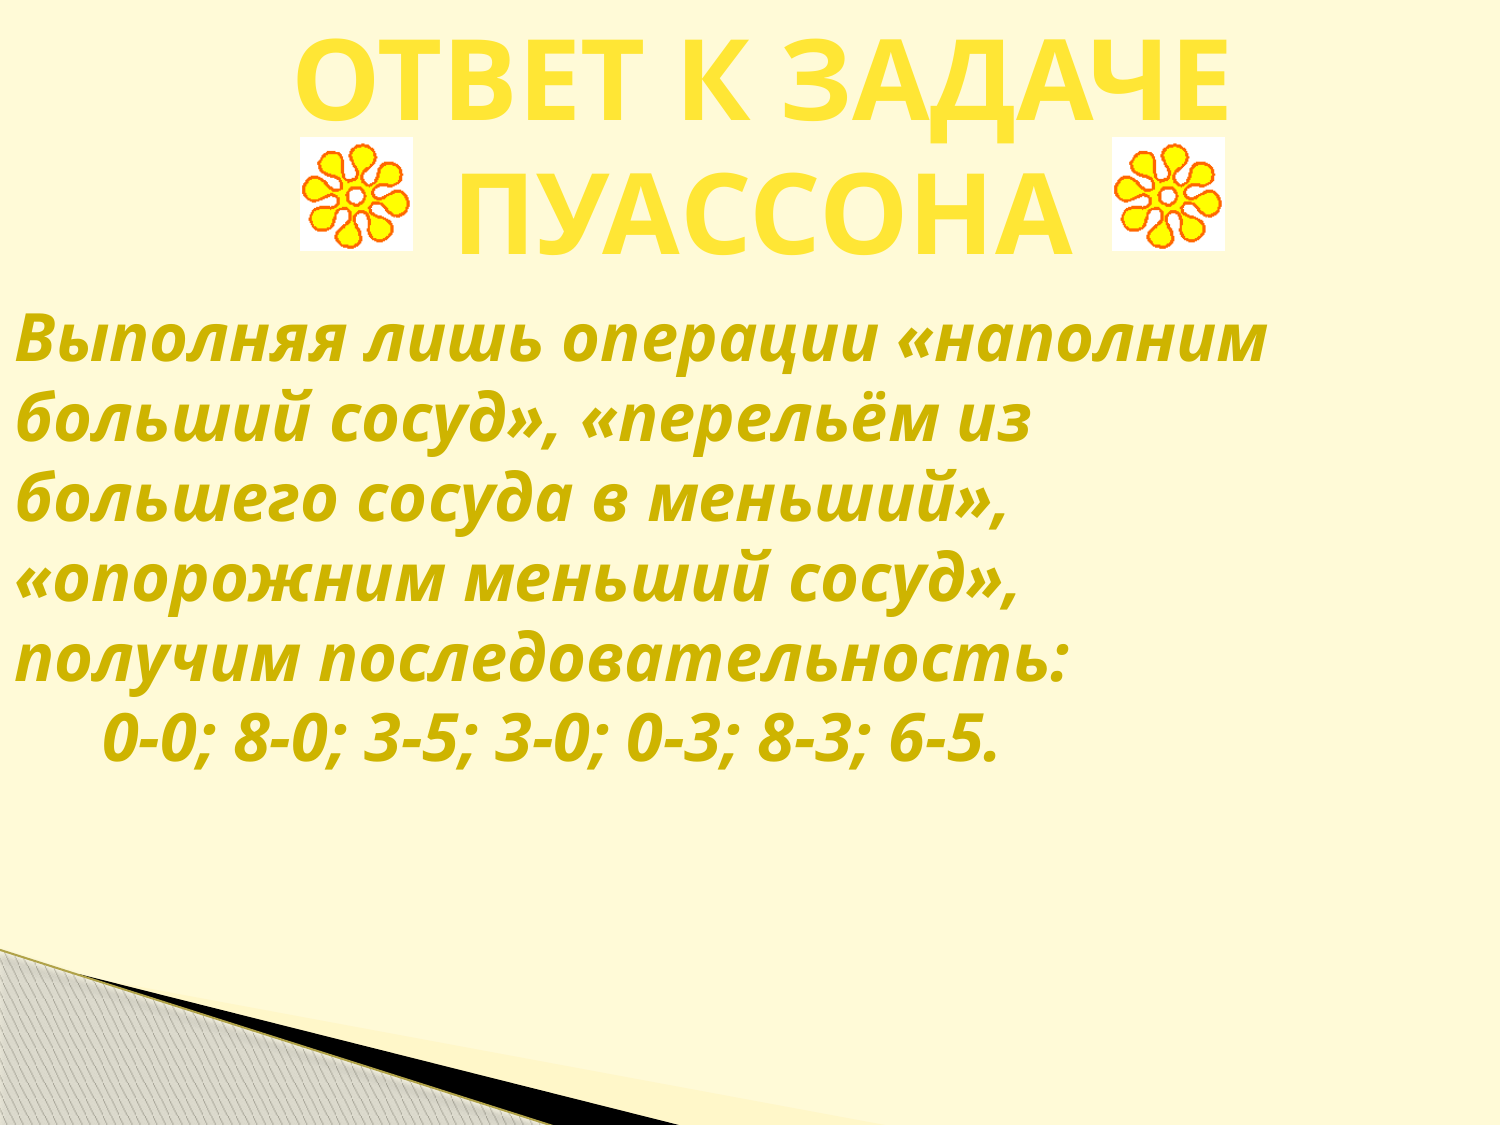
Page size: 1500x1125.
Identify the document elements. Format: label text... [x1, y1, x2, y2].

picture [1112, 137, 1226, 252]
text_box Ответ к задаче пуассона [124, 0, 1400, 285]
text_box Выполняя лишь операции «наполним больший сосуд», «перельём из большего сосуда в меньший», «опорожним меньший сосуд», получим последовательность: 0-0; 8-0; 3-5; 3-0; 0-3; 8-3; 6-5. [0, 287, 1313, 782]
picture [299, 137, 413, 252]
